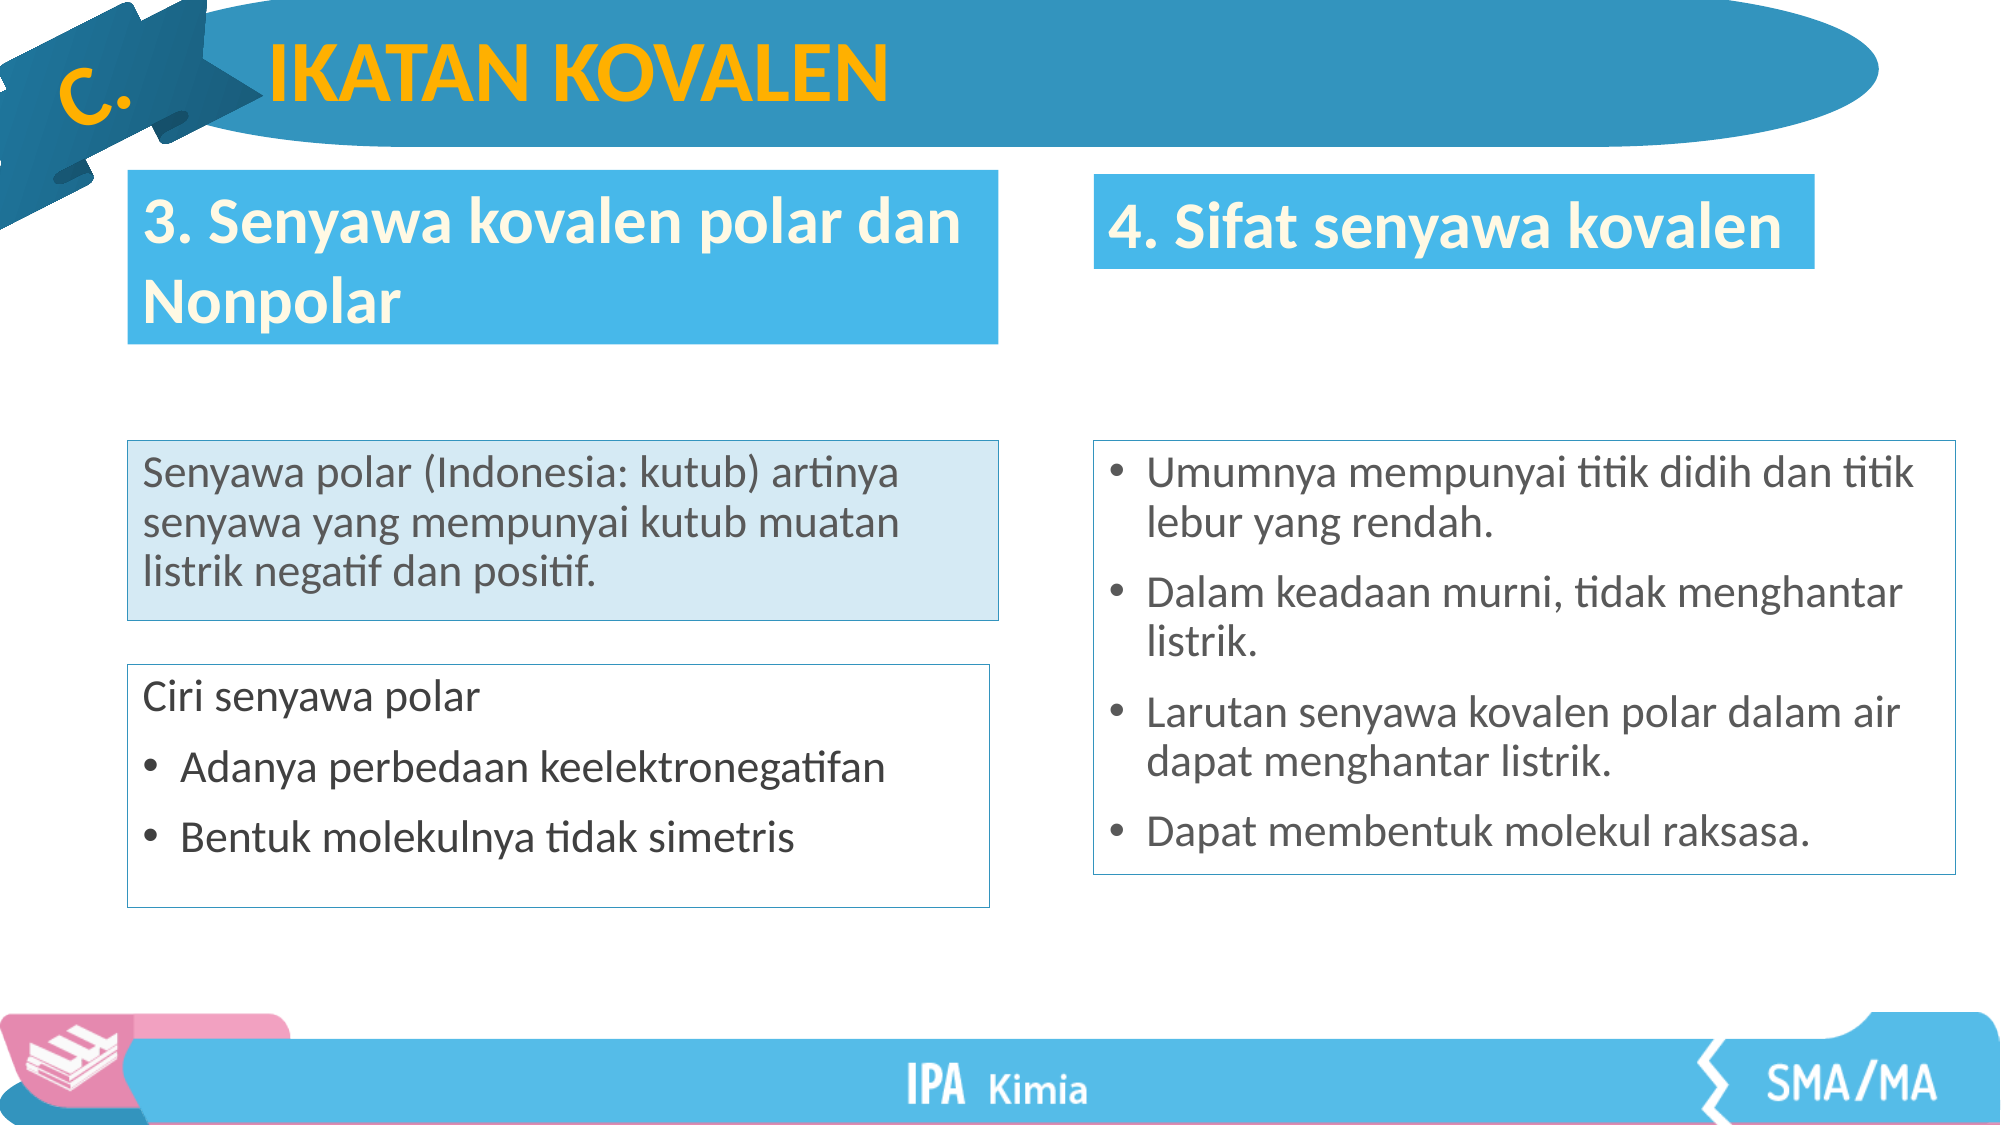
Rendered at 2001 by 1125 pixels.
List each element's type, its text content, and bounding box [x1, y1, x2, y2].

text_box 3. Senyawa kovalen polar dan Nonpolar [127, 169, 999, 345]
picture [0, 1012, 2000, 1125]
text_box C. [0, 0, 266, 231]
text_box Umumnya mempunyai titik didih dan titik lebur yang rendah. Dalam keadaan murni, tidak menghantar listrik. Larutan senyawa kovalen polar dalam air dapat menghantar listrik. Dapat membentuk molekul raksasa. [1093, 440, 1956, 875]
title IKATAN KOVALEN [252, 0, 1978, 146]
text_box 4. Sifat senyawa kovalen [1093, 174, 1815, 269]
list Senyawa polar (Indonesia: kutub) artinya senyawa yang mempunyai kutub muatan listrik negatif dan positif. [127, 440, 999, 621]
text_box Ciri senyawa polar Adanya perbedaan keelektronegatifan Bentuk molekulnya tidak simetris [127, 664, 990, 908]
